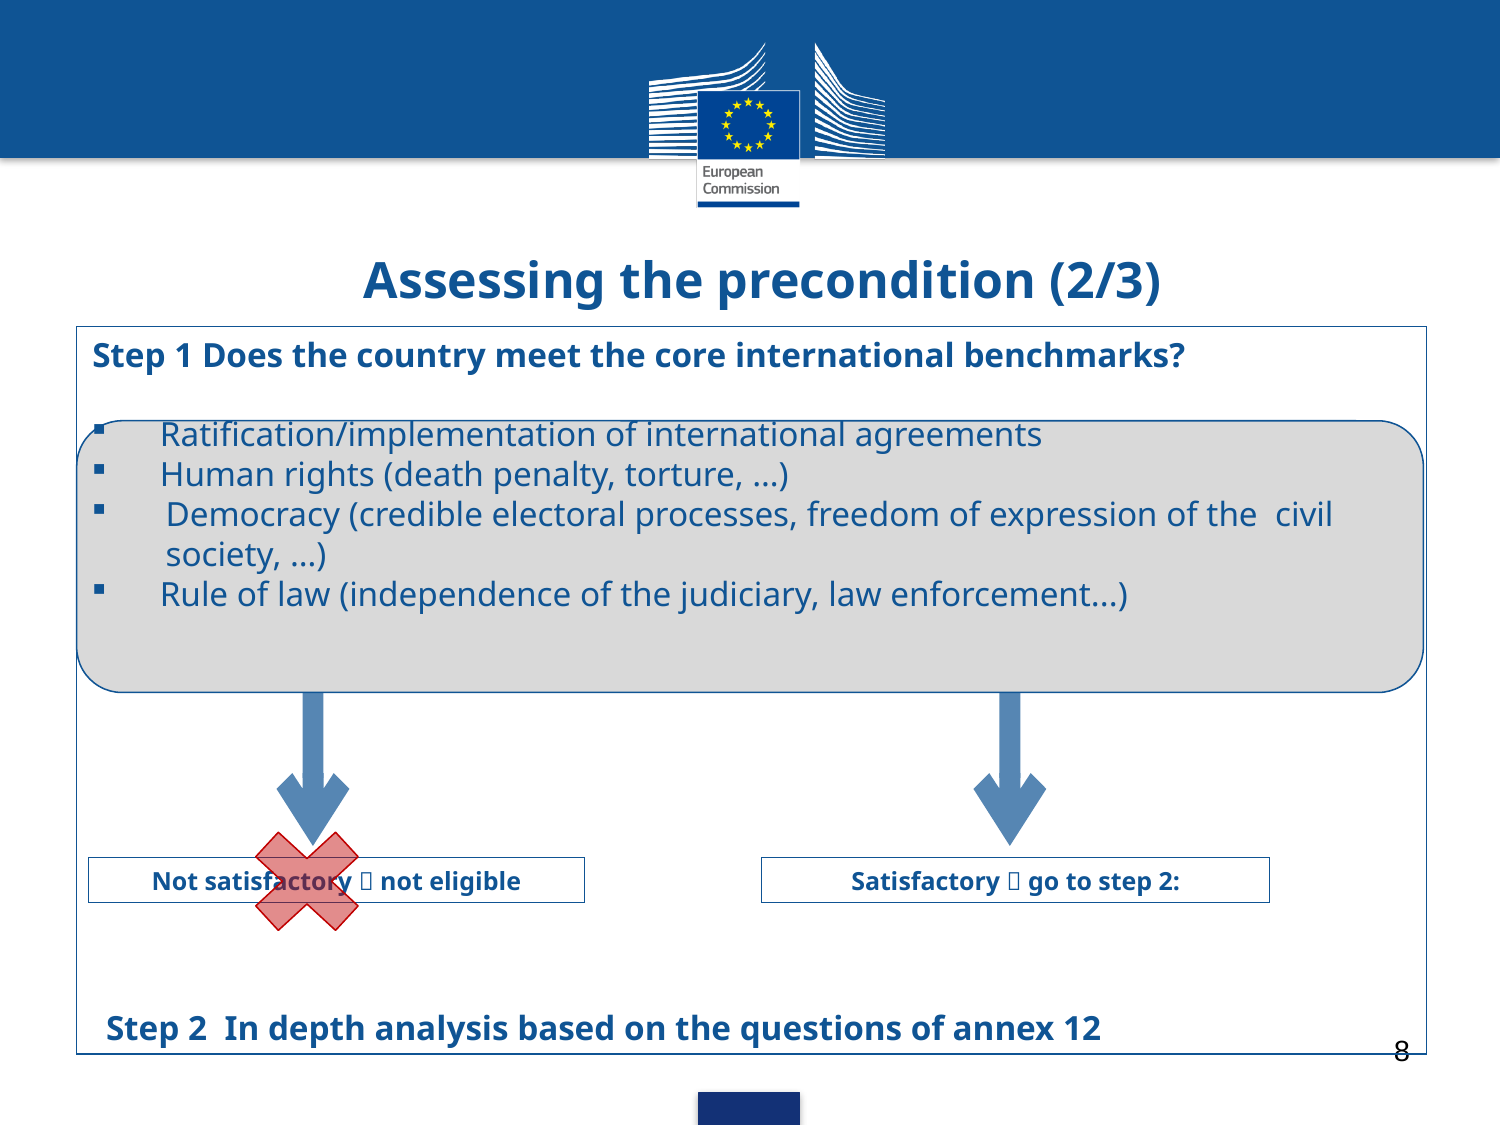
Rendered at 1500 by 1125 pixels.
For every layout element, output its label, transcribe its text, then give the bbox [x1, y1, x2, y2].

title Assessing the precondition (2/3) [64, 219, 1416, 339]
list Step 1 Does the country meet the core international benchmarks? Ratification/implementation of international agreements Human rights (death penalty, torture, …) Democracy (credible electoral processes, freedom of expression of the civil society, …) Rule of law (independence of the judiciary, law enforcement...) Step 2 In depth analysis based on the questions of annex 12 [76, 326, 1427, 1055]
slide_number 8 [1074, 1055, 1426, 1103]
picture [649, 42, 885, 208]
